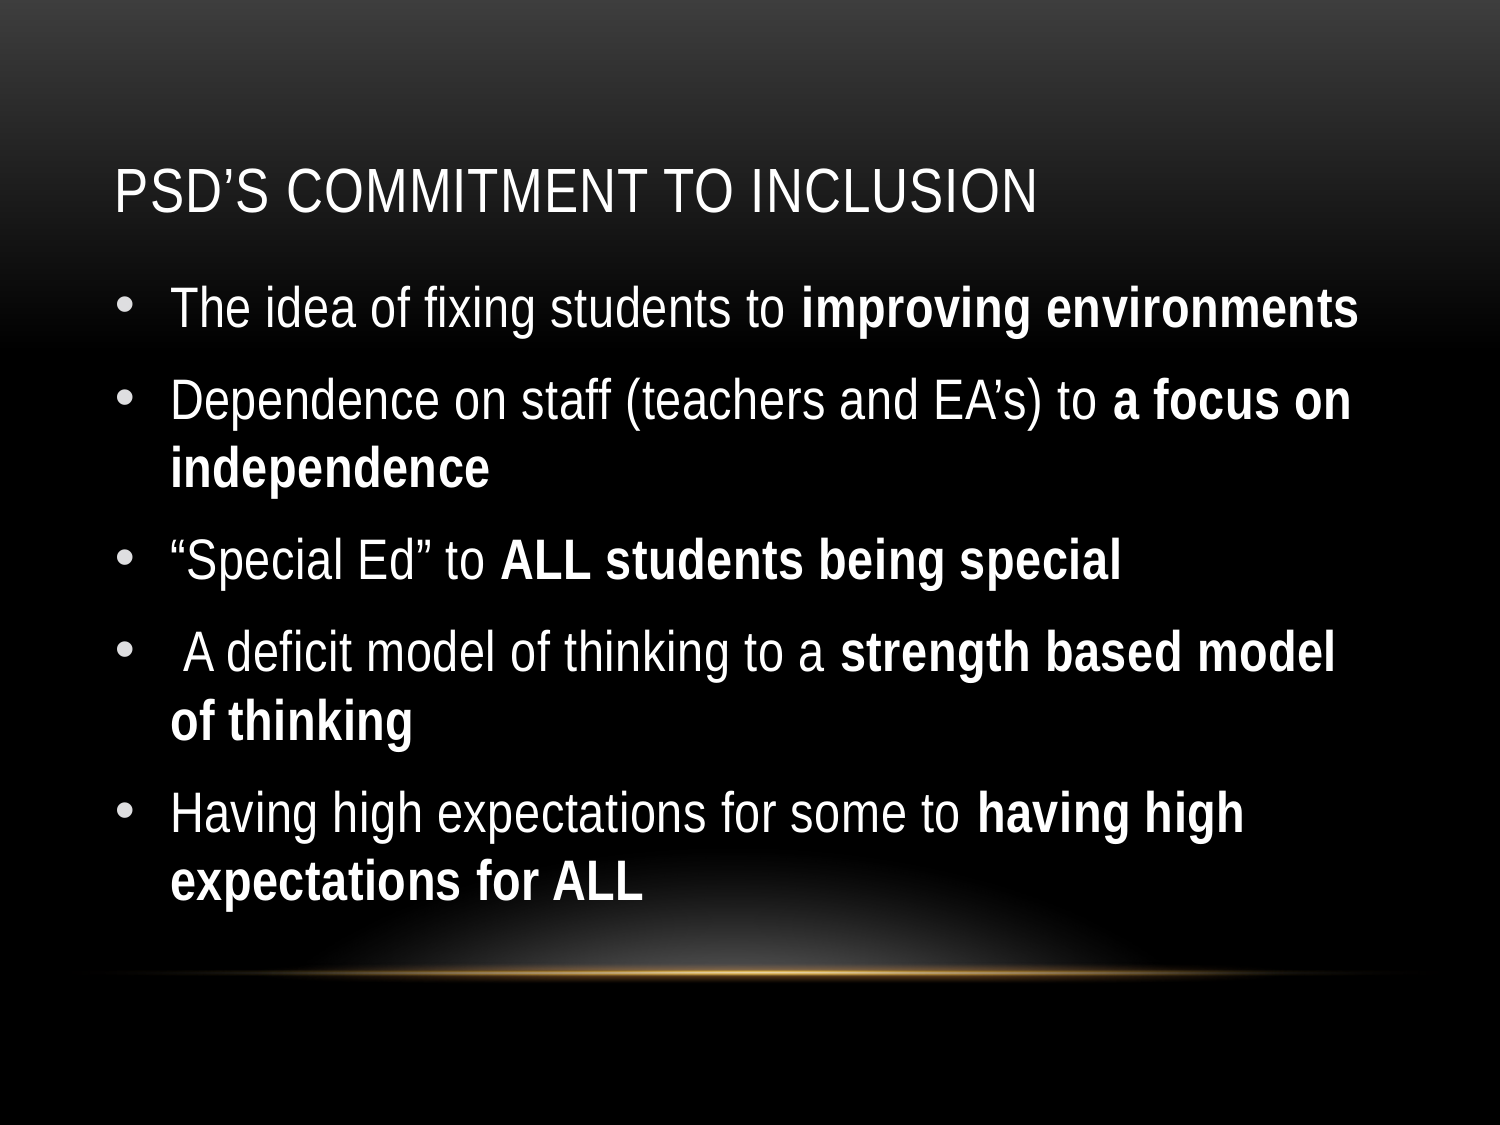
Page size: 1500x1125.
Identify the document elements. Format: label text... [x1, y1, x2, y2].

list The idea of fixing students to improving environments Dependence on staff (teachers and EA’s) to a focus on independence “Special Ed” to ALL students being special A deficit model of thinking to a strength based model of thinking Having high expectations for some to having high expectations for ALL [99, 262, 1400, 975]
title PSD’s commitment to Inclusion [99, 45, 1400, 233]
picture [0, 0, 1500, 1125]
